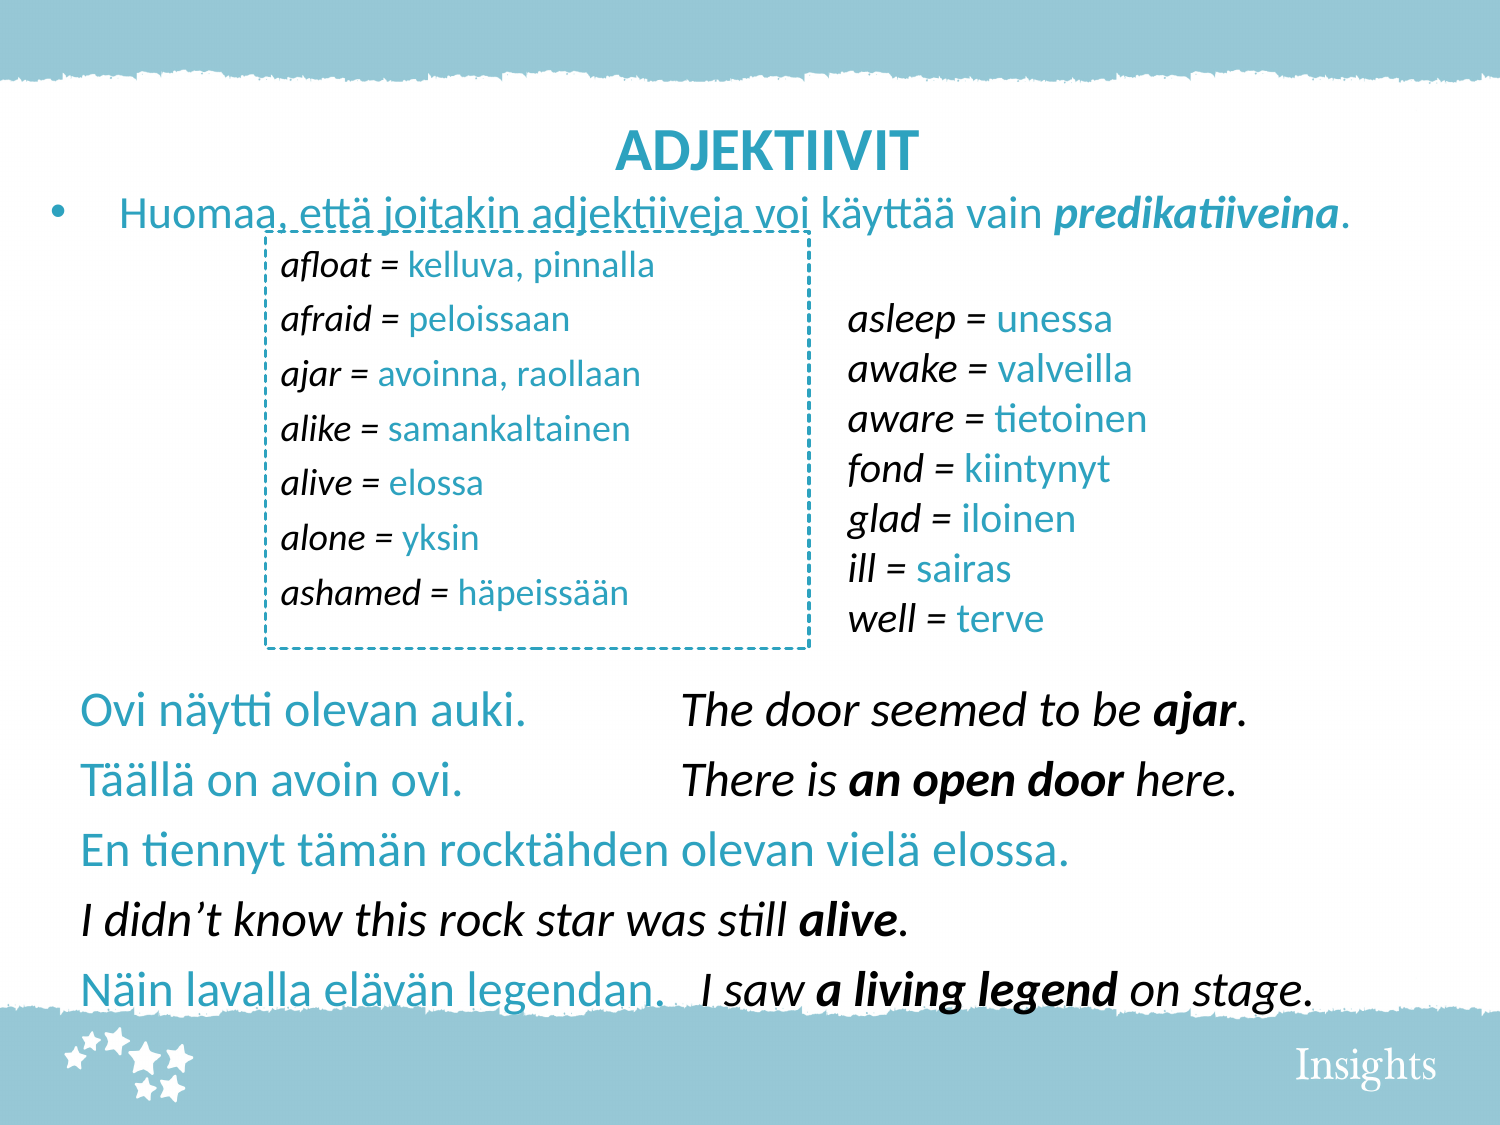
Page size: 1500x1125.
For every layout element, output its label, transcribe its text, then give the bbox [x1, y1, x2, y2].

text_box ADJEKTIIVIT Huomaa, että joitakin adjektiiveja voi käyttää vain predikatiiveina. [35, 101, 1500, 256]
title asleep = unessa awake = valveilla aware = tietoinen fond = kiintynyt glad = iloinen ill = sairas well = terve [832, 256, 1317, 649]
list Ovi näytti olevan auki. The door seemed to be ajar. Täällä on avoin ovi. There is an open door here. En tiennyt tämän rocktähden olevan vielä elossa. I didn’t know this rock star was still alive. Näin lavalla elävän legendan. I saw a living legend on stage. [64, 668, 1376, 1029]
list afloat = kelluva, pinnalla afraid = peloissaan ajar = avoinna, raollaan alike = samankaltainen alive = elossa alone = yksin ashamed = häpeissään [265, 256, 809, 649]
picture [0, 0, 1500, 1125]
